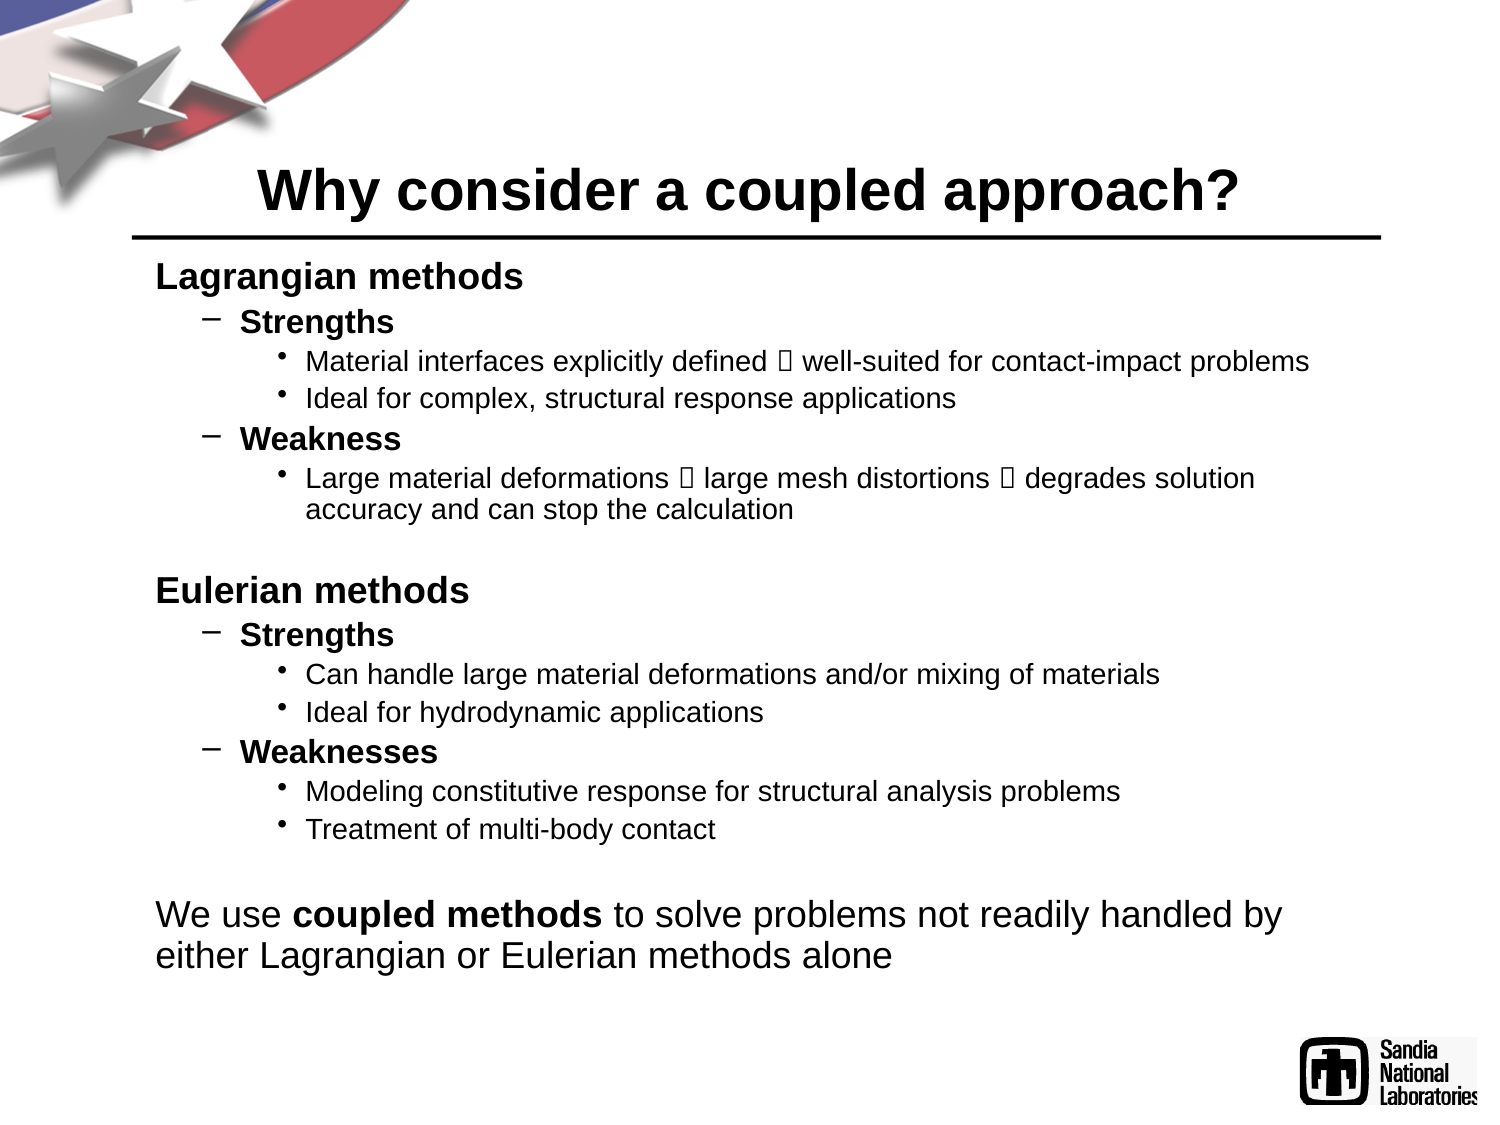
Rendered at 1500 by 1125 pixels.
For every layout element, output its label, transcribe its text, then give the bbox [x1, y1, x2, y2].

list Lagrangian methods Strengths Material interfaces explicitly defined  well-suited for contact-impact problems Ideal for complex, structural response applications Weakness Large material deformations  large mesh distortions  degrades solution accuracy and can stop the calculation Eulerian methods Strengths Can handle large material deformations and/or mixing of materials Ideal for hydrodynamic applications Weaknesses Modeling constitutive response for structural analysis problems Treatment of multi-body contact We use coupled methods to solve problems not readily handled by either Lagrangian or Eulerian methods alone [112, 249, 1388, 925]
title Why consider a coupled approach? [112, 87, 1388, 249]
